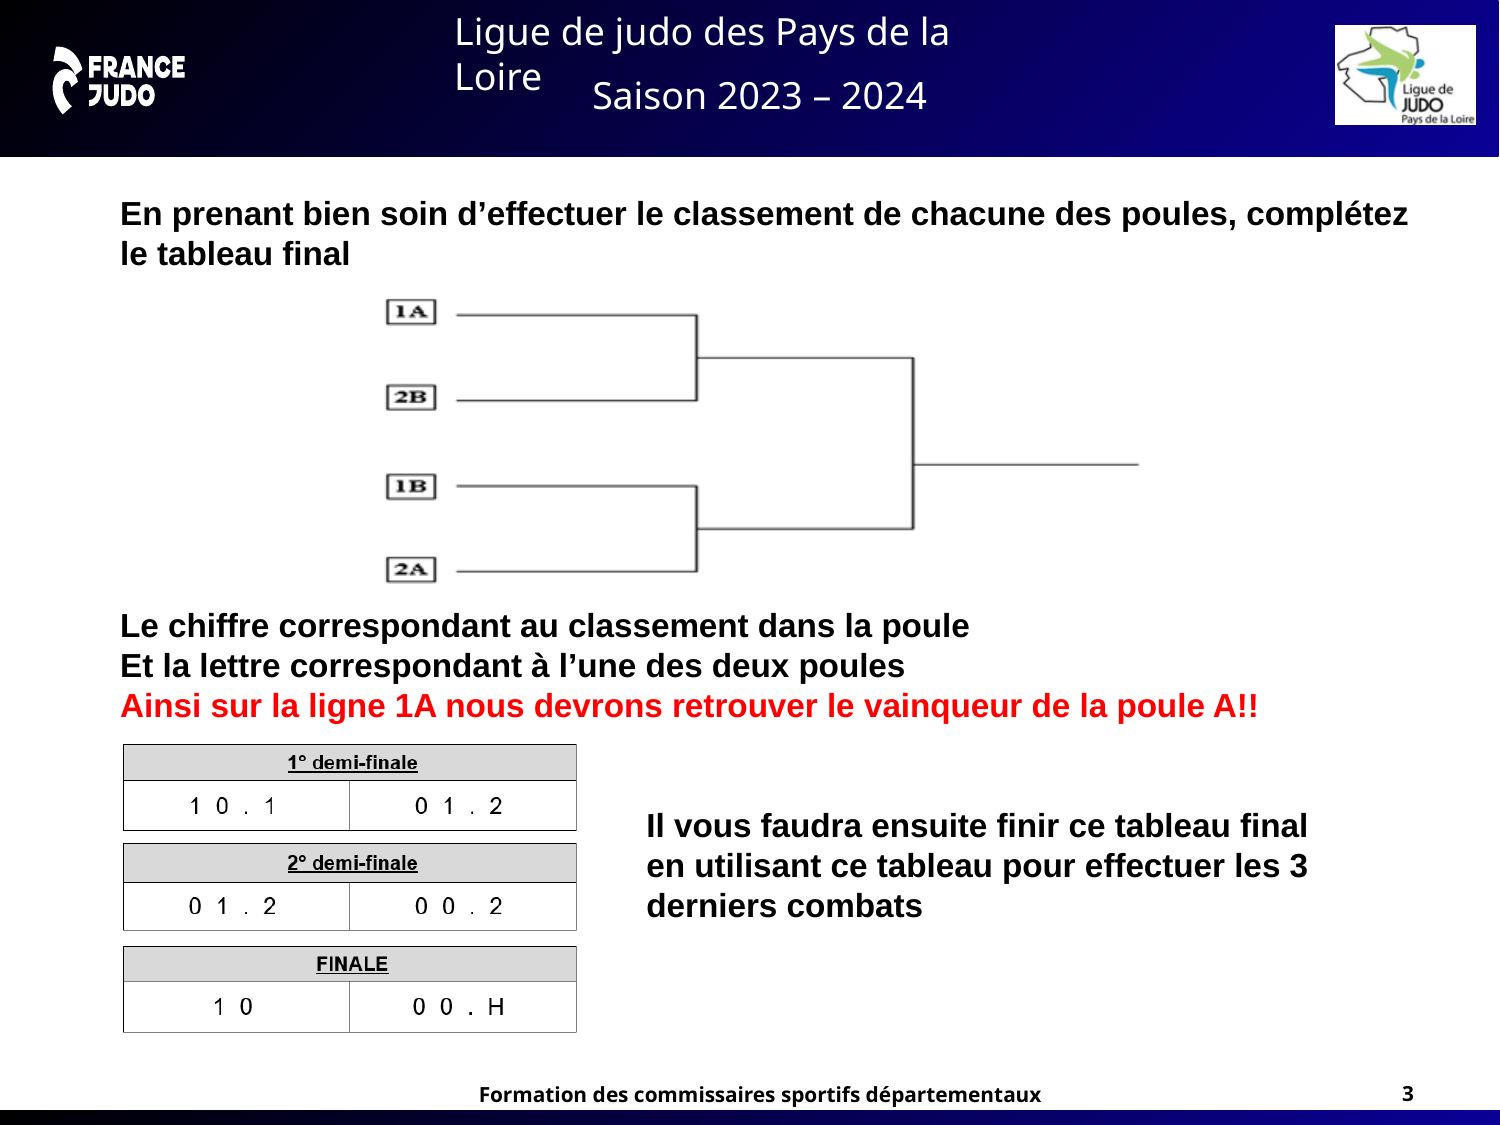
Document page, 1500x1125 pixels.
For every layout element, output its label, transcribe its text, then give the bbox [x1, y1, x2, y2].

picture [123, 742, 577, 1034]
text_box Le chiffre correspondant au classement dans la poule Et la lettre correspondant à l’une des deux poules Ainsi sur la ligne 1A nous devrons retrouver le vainqueur de la poule A!! [105, 597, 1429, 732]
text_box Il vous faudra ensuite finir ce tableau final en utilisant ce tableau pour effectuer les 3 derniers combats [631, 797, 1353, 977]
picture [1335, 25, 1476, 125]
text_box En prenant bien soin d’effectuer le classement de chacune des poules, complétez le tableau final [105, 184, 1429, 280]
picture [373, 290, 1161, 598]
